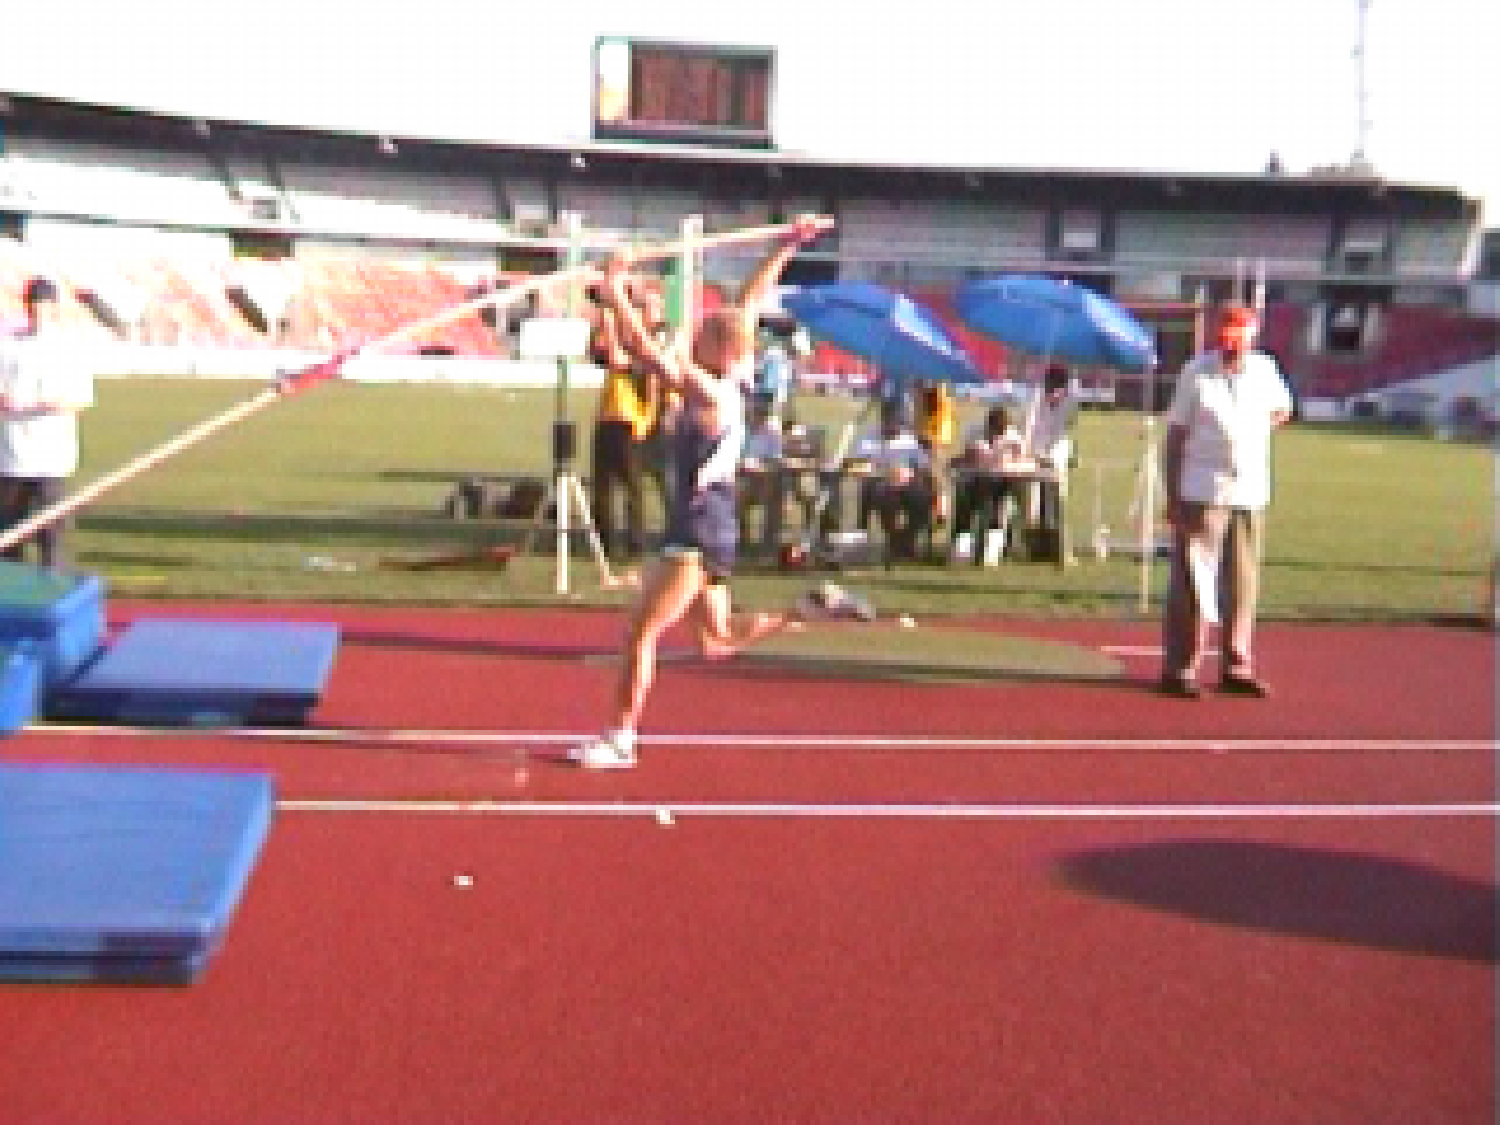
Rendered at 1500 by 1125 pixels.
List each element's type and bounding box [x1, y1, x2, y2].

list [0, 0, 1500, 1125]
